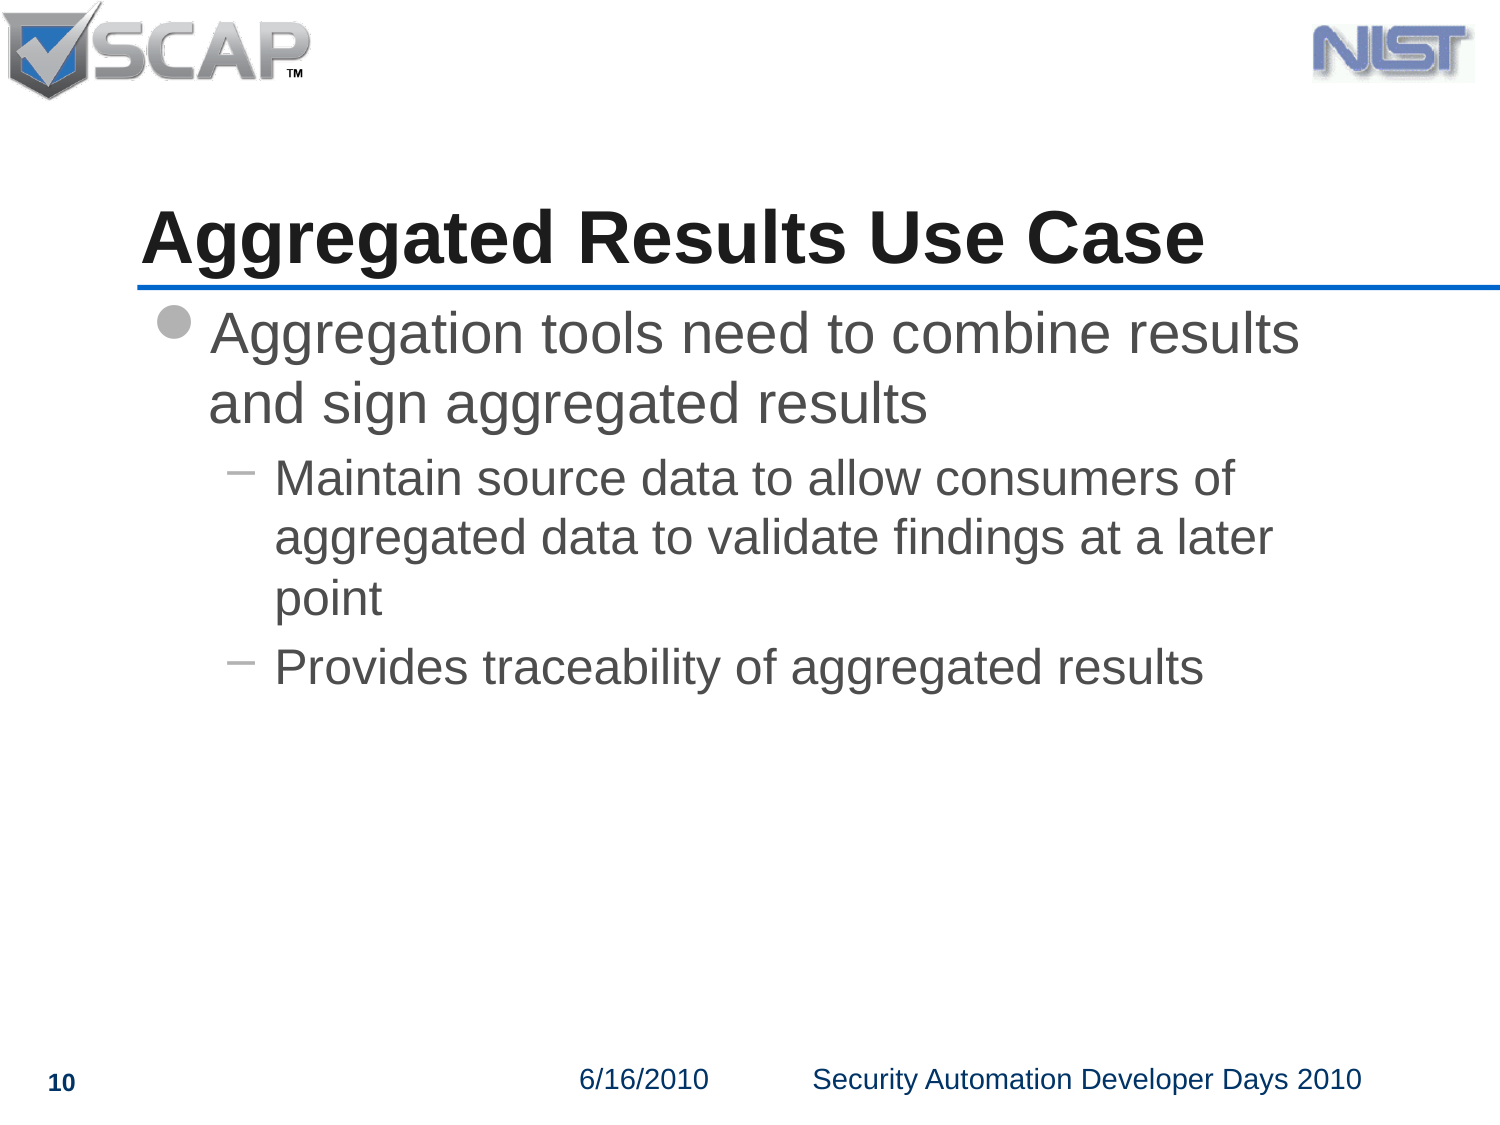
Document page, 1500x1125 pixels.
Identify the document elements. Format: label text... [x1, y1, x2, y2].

title Aggregated Results Use Case [124, 99, 1426, 288]
slide_number 10 [13, 1023, 111, 1105]
picture [1312, 24, 1475, 83]
footer Security Automation Developer Days 2010 [749, 1024, 1426, 1104]
picture [0, 0, 313, 103]
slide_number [374, 1026, 725, 1104]
list Aggregation tools need to combine results and sign aggregated results Maintain source data to allow consumers of aggregated data to validate findings at a later point Provides traceability of aggregated results [137, 287, 1400, 1026]
